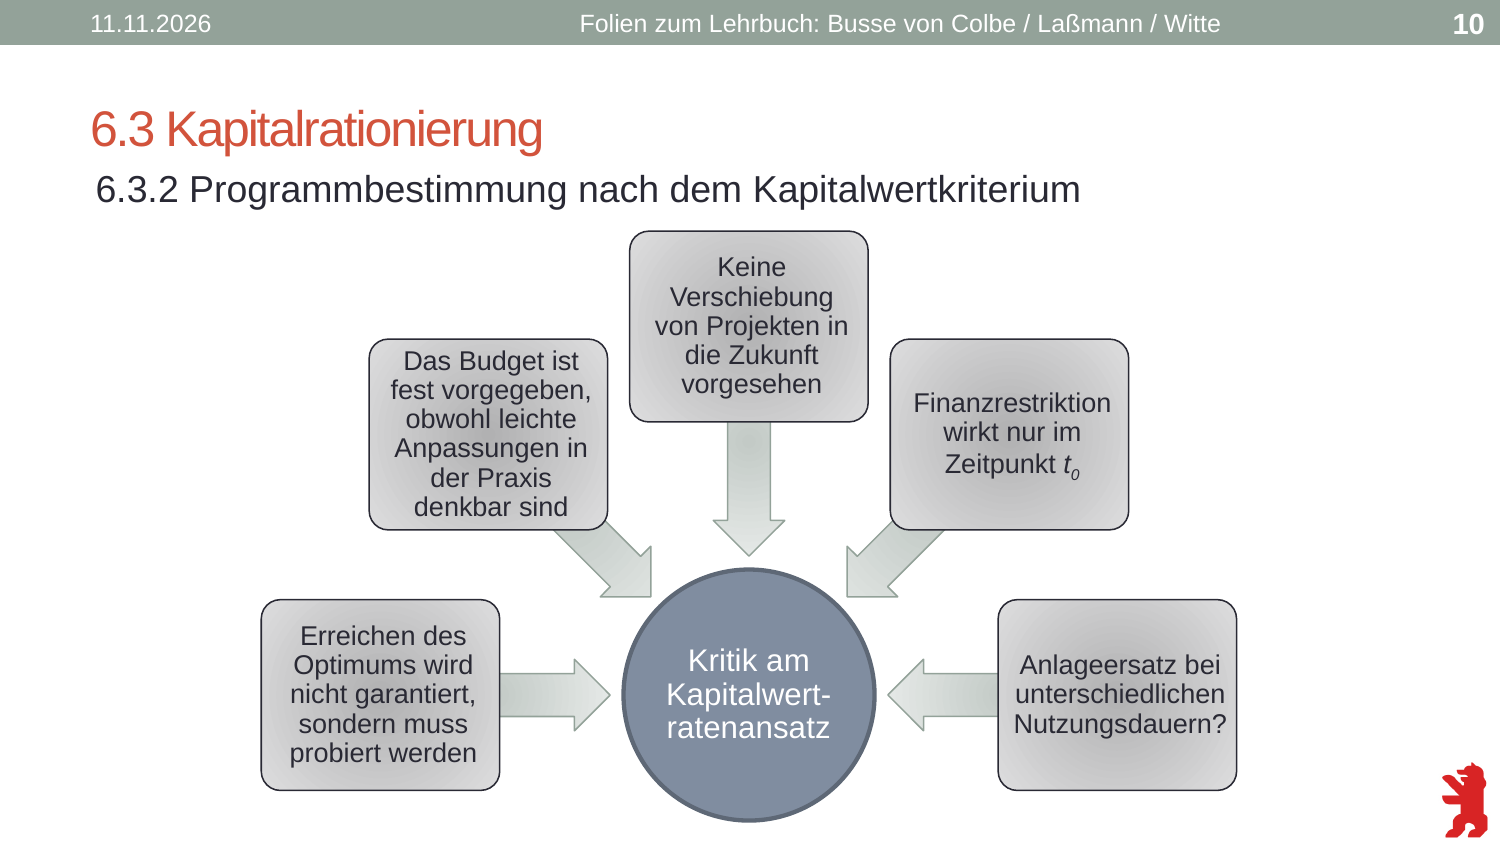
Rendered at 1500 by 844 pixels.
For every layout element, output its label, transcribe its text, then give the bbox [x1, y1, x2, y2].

slide_number 10 [1325, 2, 1500, 43]
title 6.3 Kapitalrationierung [75, 65, 1425, 188]
footer Folien zum Lehrbuch: Busse von Colbe / Laßmann / Witte [562, 2, 1238, 43]
picture [1434, 760, 1500, 844]
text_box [108, 230, 1390, 821]
text_box 6.3.2 Programmbestimmung nach dem Kapitalwertkriterium [80, 157, 1097, 217]
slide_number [75, 2, 550, 43]
